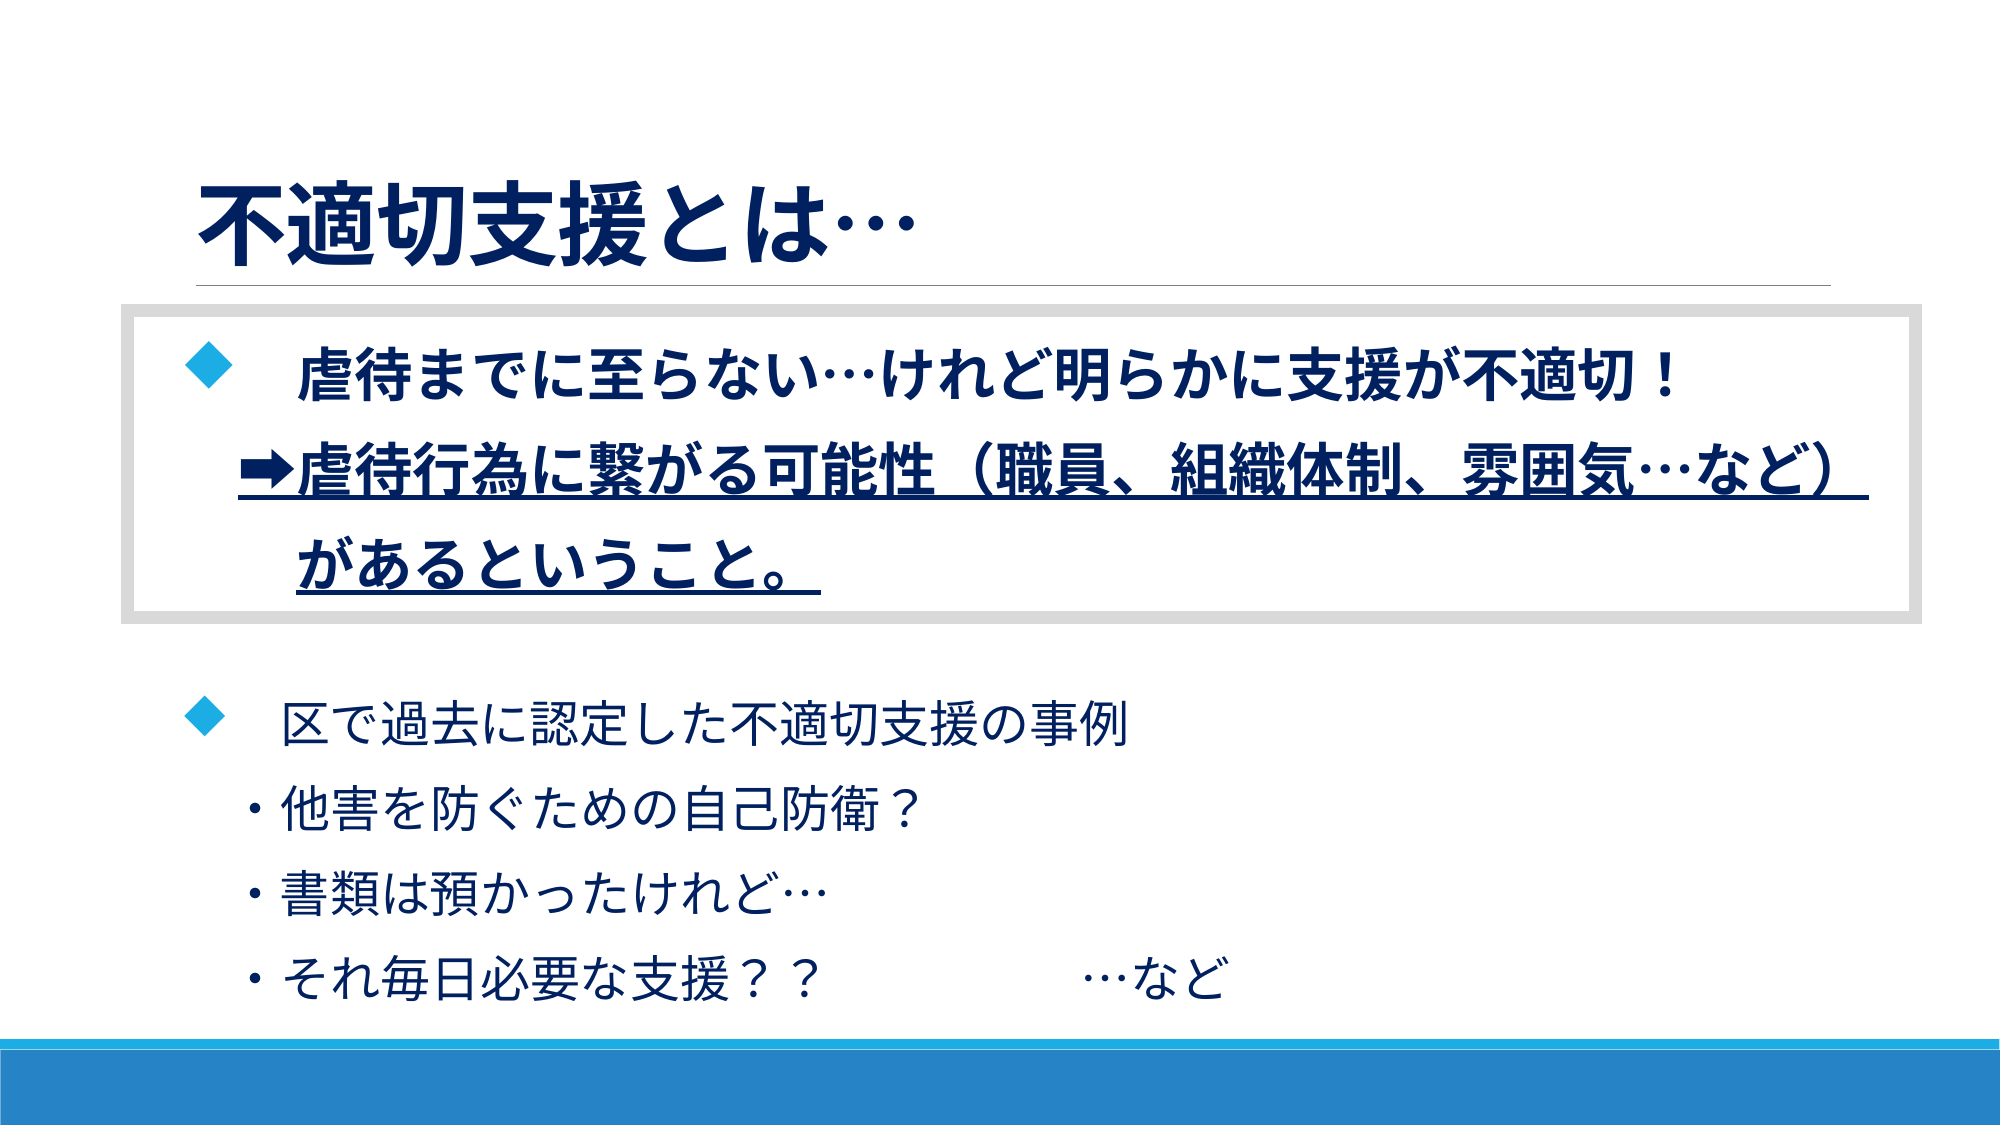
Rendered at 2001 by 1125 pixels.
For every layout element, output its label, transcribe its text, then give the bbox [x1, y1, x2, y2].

title 不適切支援とは… [180, 118, 1830, 285]
list 虐待までに至らない…けれど明らかに支援が不適切！ ➡虐待行為に繋がる可能性（職員、組織体制、雰囲気…など） があるということ。 区で過去に認定した不適切支援の事例 ・他害を防ぐための自己防衛？ ・書類は預かったけれど… ・それ毎日必要な支援？？ …など [180, 330, 1943, 996]
text_box [127, 310, 1916, 618]
